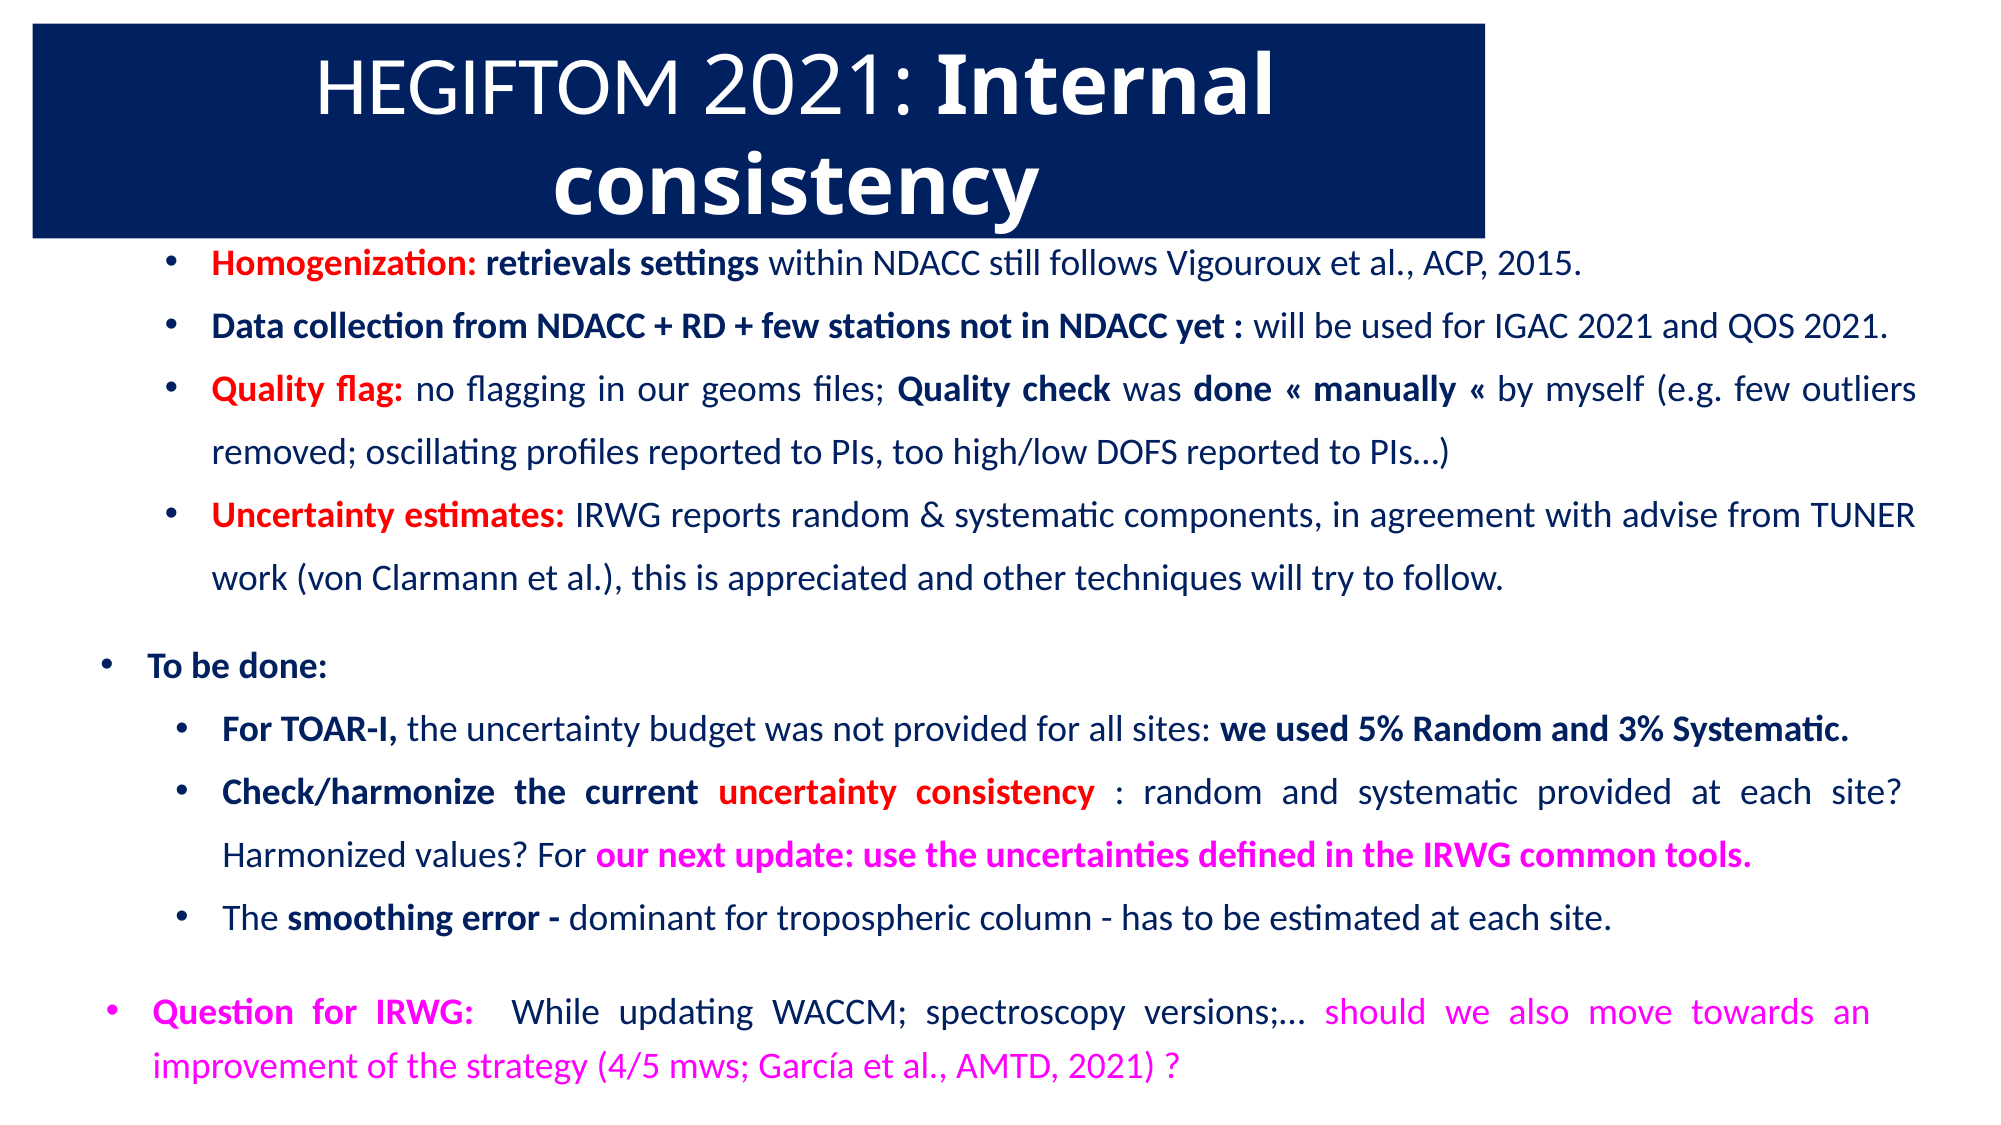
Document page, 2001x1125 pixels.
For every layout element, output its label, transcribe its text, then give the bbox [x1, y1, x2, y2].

text_box Done: Homogenization: retrievals settings within NDACC still follows Vigouroux et al., ACP, 2015. Data collection from NDACC + RD + few stations not in NDACC yet : will be used for IGAC 2021 and QOS 2021. Quality flag: no flagging in our geoms files; Quality check was done « manually « by myself (e.g. few outliers removed; oscillating profiles reported to PIs, too high/low DOFS reported to PIs…) Uncertainty estimates: IRWG reports random & systematic components, in agreement with advise from TUNER work (von Clarmann et al.), this is appreciated and other techniques will try to follow. [0, 149, 1933, 606]
text_box Question for IRWG: While updating WACCM; spectroscopy versions;… should we also move towards an improvement of the strategy (4/5 mws; García et al., AMTD, 2021) ? [91, 970, 1886, 1094]
text_box HEGIFTOM 2021: Internal consistency [32, 23, 1486, 149]
text_box To be done: For TOAR-I, the uncertainty budget was not provided for all sites: we used 5% Random and 3% Systematic. Check/harmonize the current uncertainty consistency : random and systematic provided at each site? Harmonized values? For our next update: use the uncertainties defined in the IRWG common tools. The smoothing error - dominant for tropospheric column - has to be estimated at each site. [85, 616, 1919, 946]
